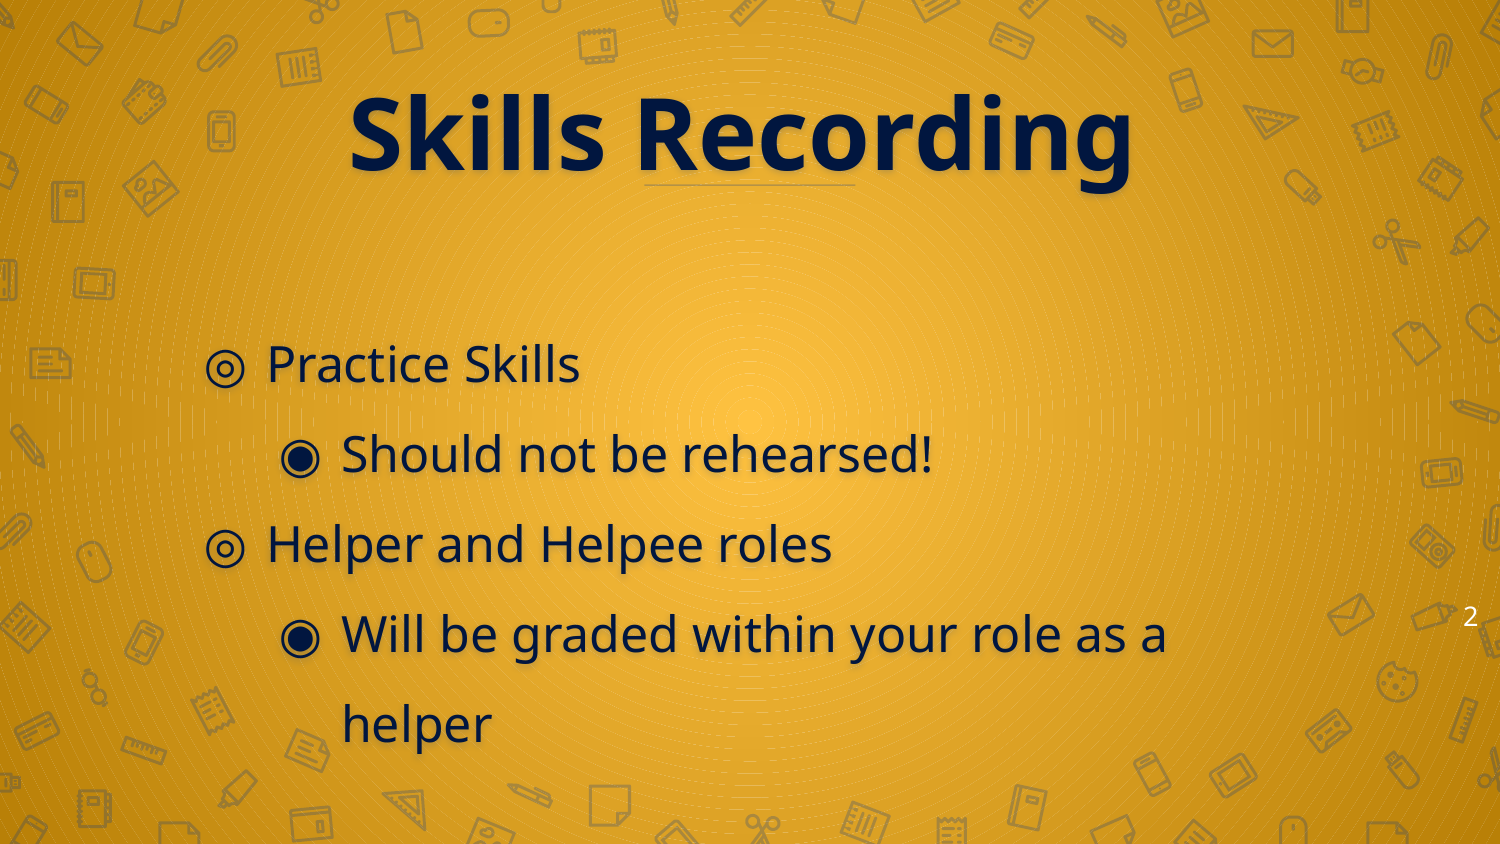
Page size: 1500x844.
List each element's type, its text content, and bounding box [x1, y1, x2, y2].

title Skills Recording [176, 113, 1311, 206]
slide_number 2 [1403, 584, 1494, 633]
list Practice Skills Should not be rehearsed! Helper and Helpee roles Will be graded within your role as a helper [176, 287, 1311, 695]
